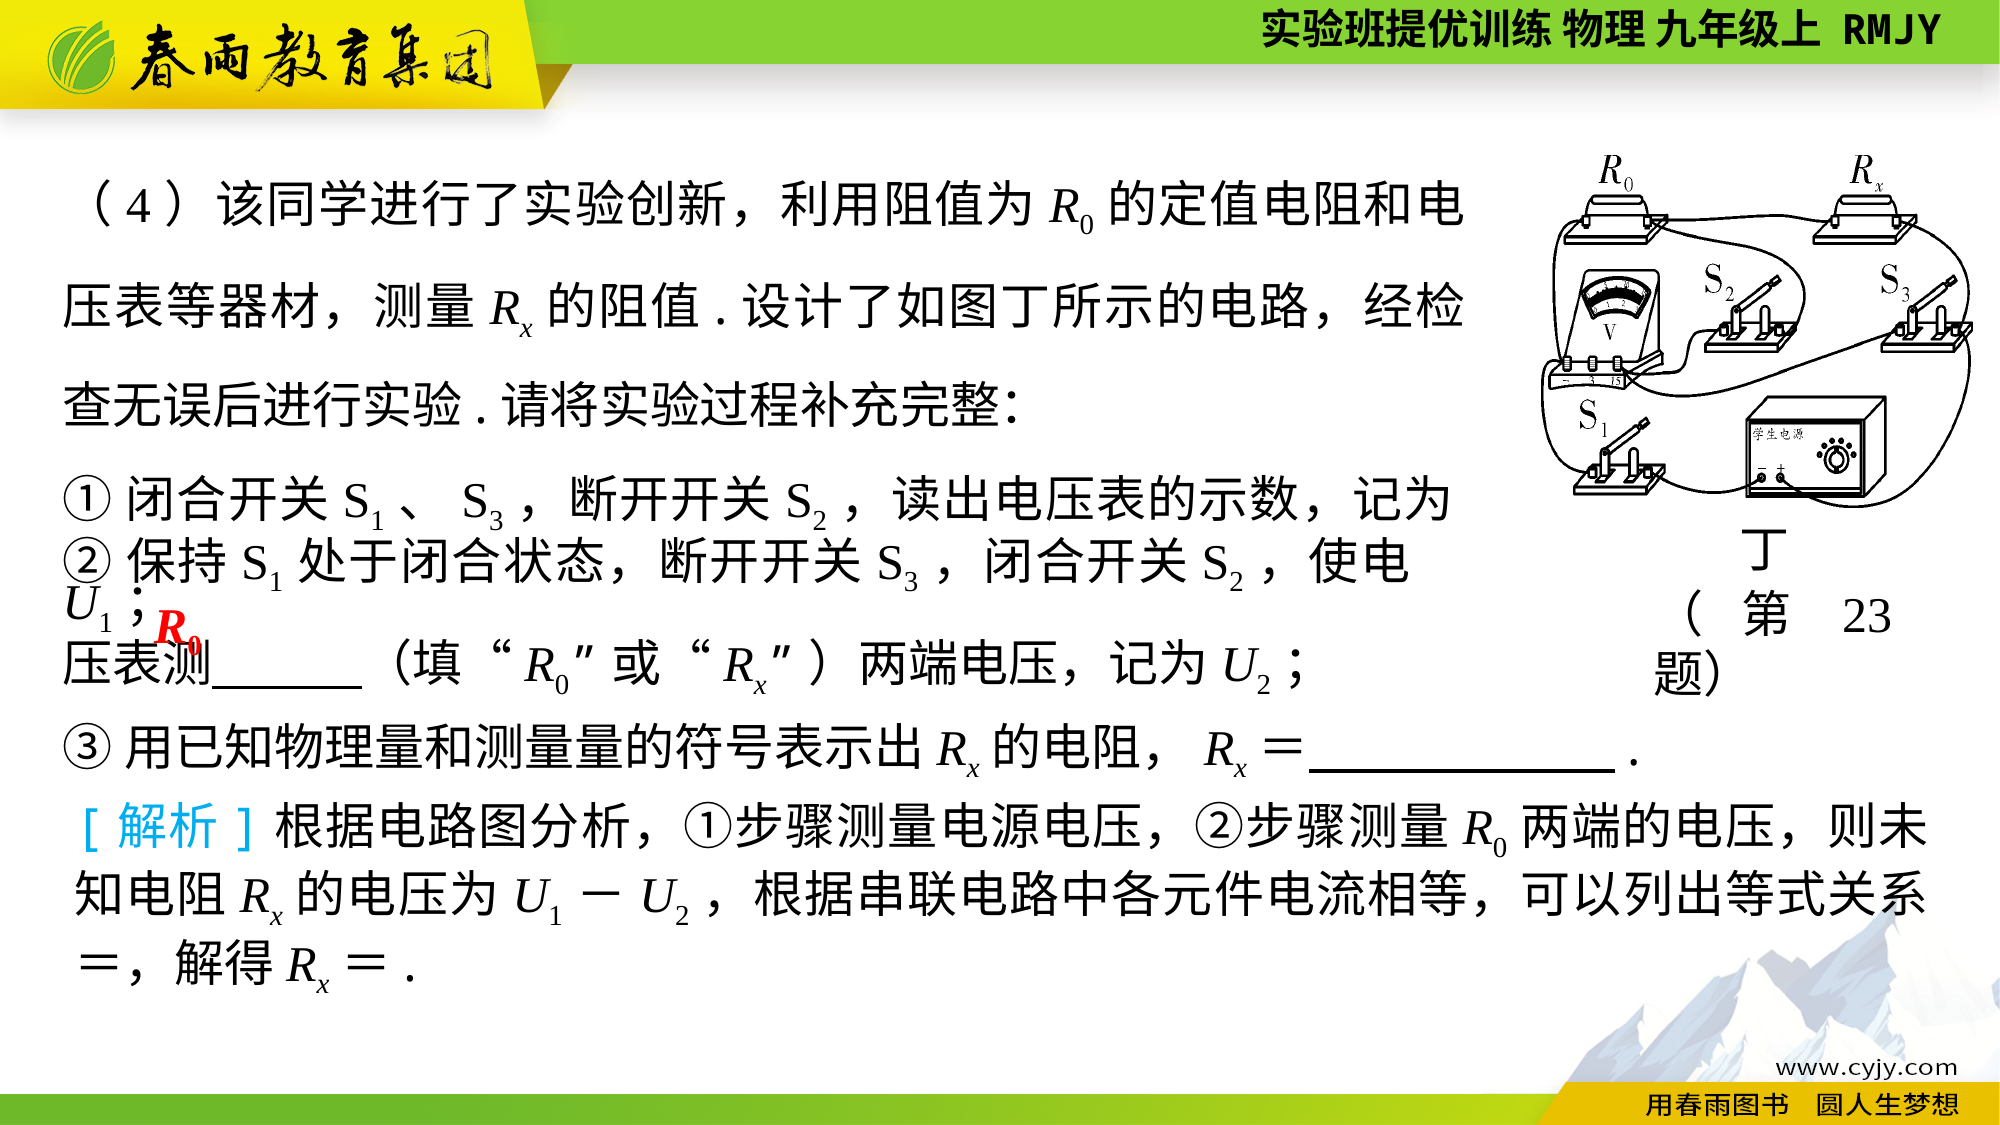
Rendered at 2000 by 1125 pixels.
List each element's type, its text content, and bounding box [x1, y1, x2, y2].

text_box R0 [139, 585, 217, 669]
text_box ②保持S1处于闭合状态，断开开关S3，闭合开关S2，使电压表测 （填“R0”或“Rx”）两端电压，记为U2； [47, 487, 1426, 673]
text_box 丁 [1725, 516, 1805, 575]
text_box （第23题） [1639, 575, 1919, 650]
picture [0, 0, 2000, 1125]
list （4）该同学进行了实验创新，利用阻值为R0的定值电阻和电压表等器材，测量Rx的阻值.设计了如图丁所示的电路，经检查无误后进行实验.请将实验过程补充完整： ①闭合开关S1、S3，断开开关S2，读出电压表的示数，记为U1； [47, 130, 1481, 510]
text_box ③用已知物理量和测量量的符号表示出Rx的电阻，Rx＝ . [47, 673, 1932, 792]
